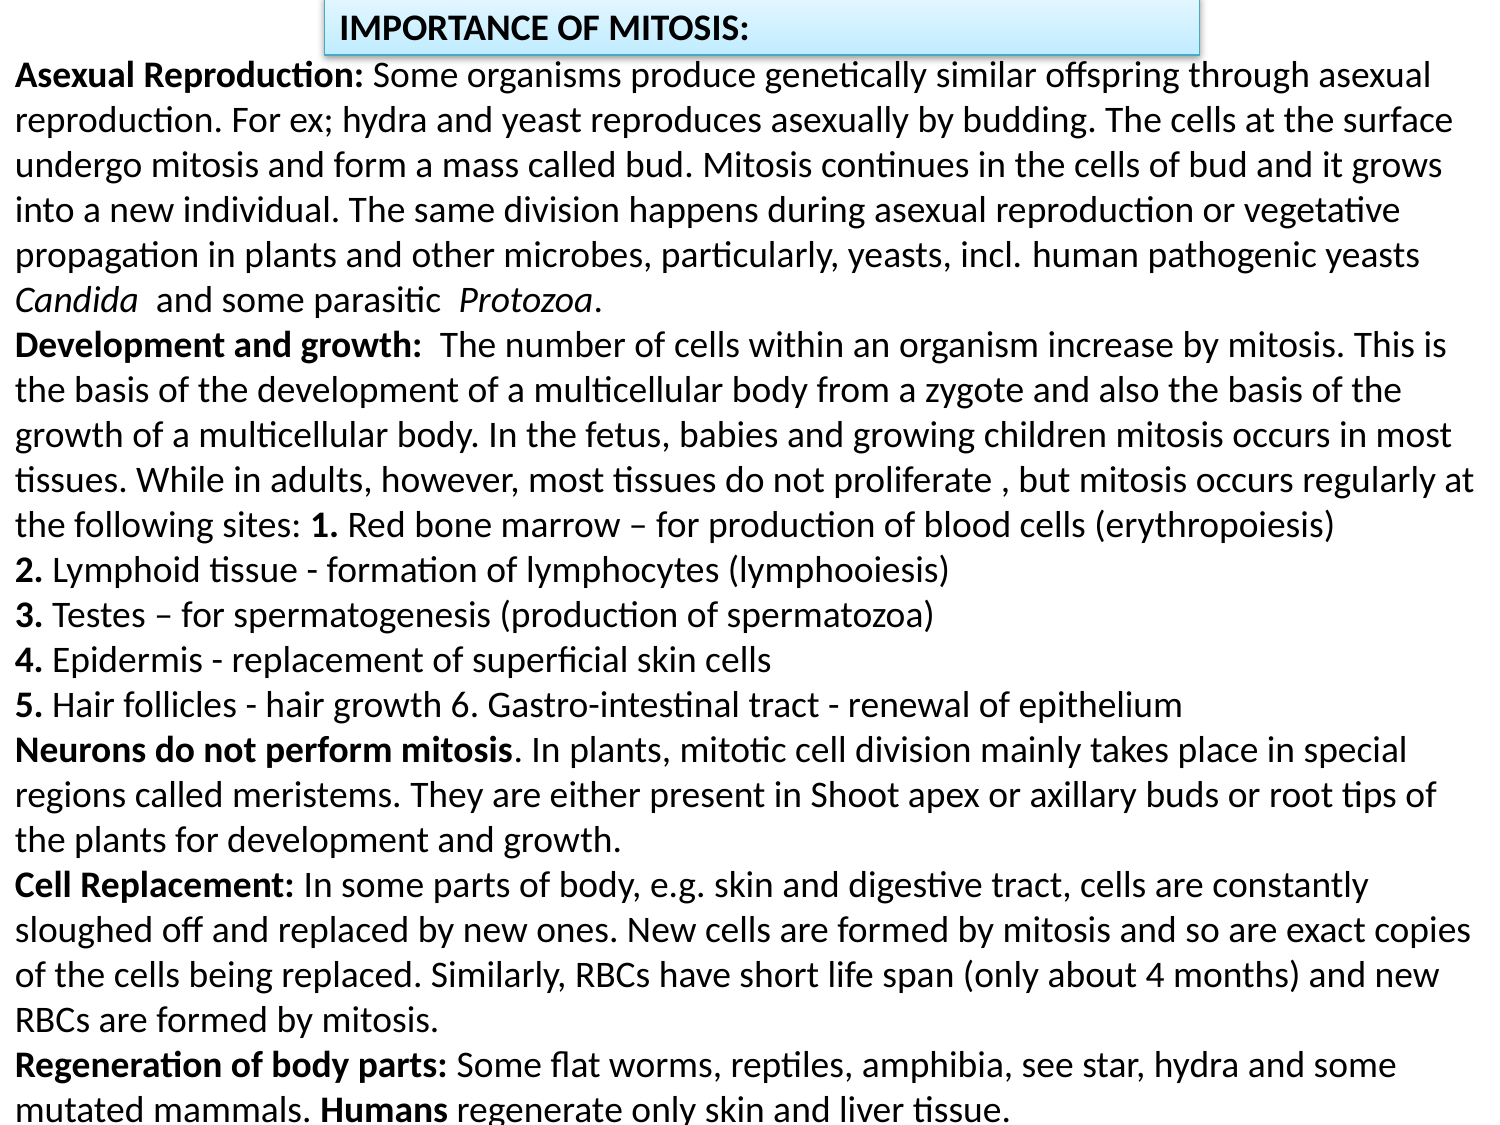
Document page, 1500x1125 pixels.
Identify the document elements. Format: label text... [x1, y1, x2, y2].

text_box IMPORTANCE OF MITOSIS: [324, 0, 1200, 56]
text_box Asexual Reproduction: Some organisms produce genetically similar offspring through asexual reproduction. For ex; hydra and yeast reproduces asexually by budding. The cells at the surface undergo mitosis and form a mass called bud. Mitosis continues in the cells of bud and it grows into a new individual. The same division happens during asexual reproduction or vegetative propagation in plants and other microbes, particularly, yeasts, incl. human pathogenic yeasts Candida and some parasitic Protozoa. Development and growth: The number of cells within an organism increase by mitosis. This is the basis of the development of a multicellular body from a zygote and also the basis of the growth of a multicellular body. In the fetus, babies and growing children mitosis occurs in most tissues. While in adults, however, most tissues do not proliferate , but mitosis occurs regularly at the following sites: 1. Red bone marrow – for production of blood cells (erythropoiesis) 2. Lymphoid tissue - formation of lymphocytes (lymphooiesis) 3. Testes – for spermatogenesis (production of spermatozoa) 4. Epidermis - replacement of superficial skin cells 5. Hair follicles - hair growth 6. Gastro-intestinal tract - renewal of epithelium Neurons do not perform mitosis. In plants, mitotic cell division mainly takes place in special regions called meristems. They are either present in Shoot apex or axillary buds or root tips of the plants for development and growth. Cell Replacement: In some parts of body, e.g. skin and digestive tract, cells are constantly sloughed off and replaced by new ones. New cells are formed by mitosis and so are exact copies of the cells being replaced. Similarly, RBCs have short life span (only about 4 months) and new RBCs are formed by mitosis. Regeneration of body parts: Some flat worms, reptiles, amphibia, see star, hydra and some mutated mammals. Humans regenerate only skin and liver tissue. [0, 42, 1500, 1125]
